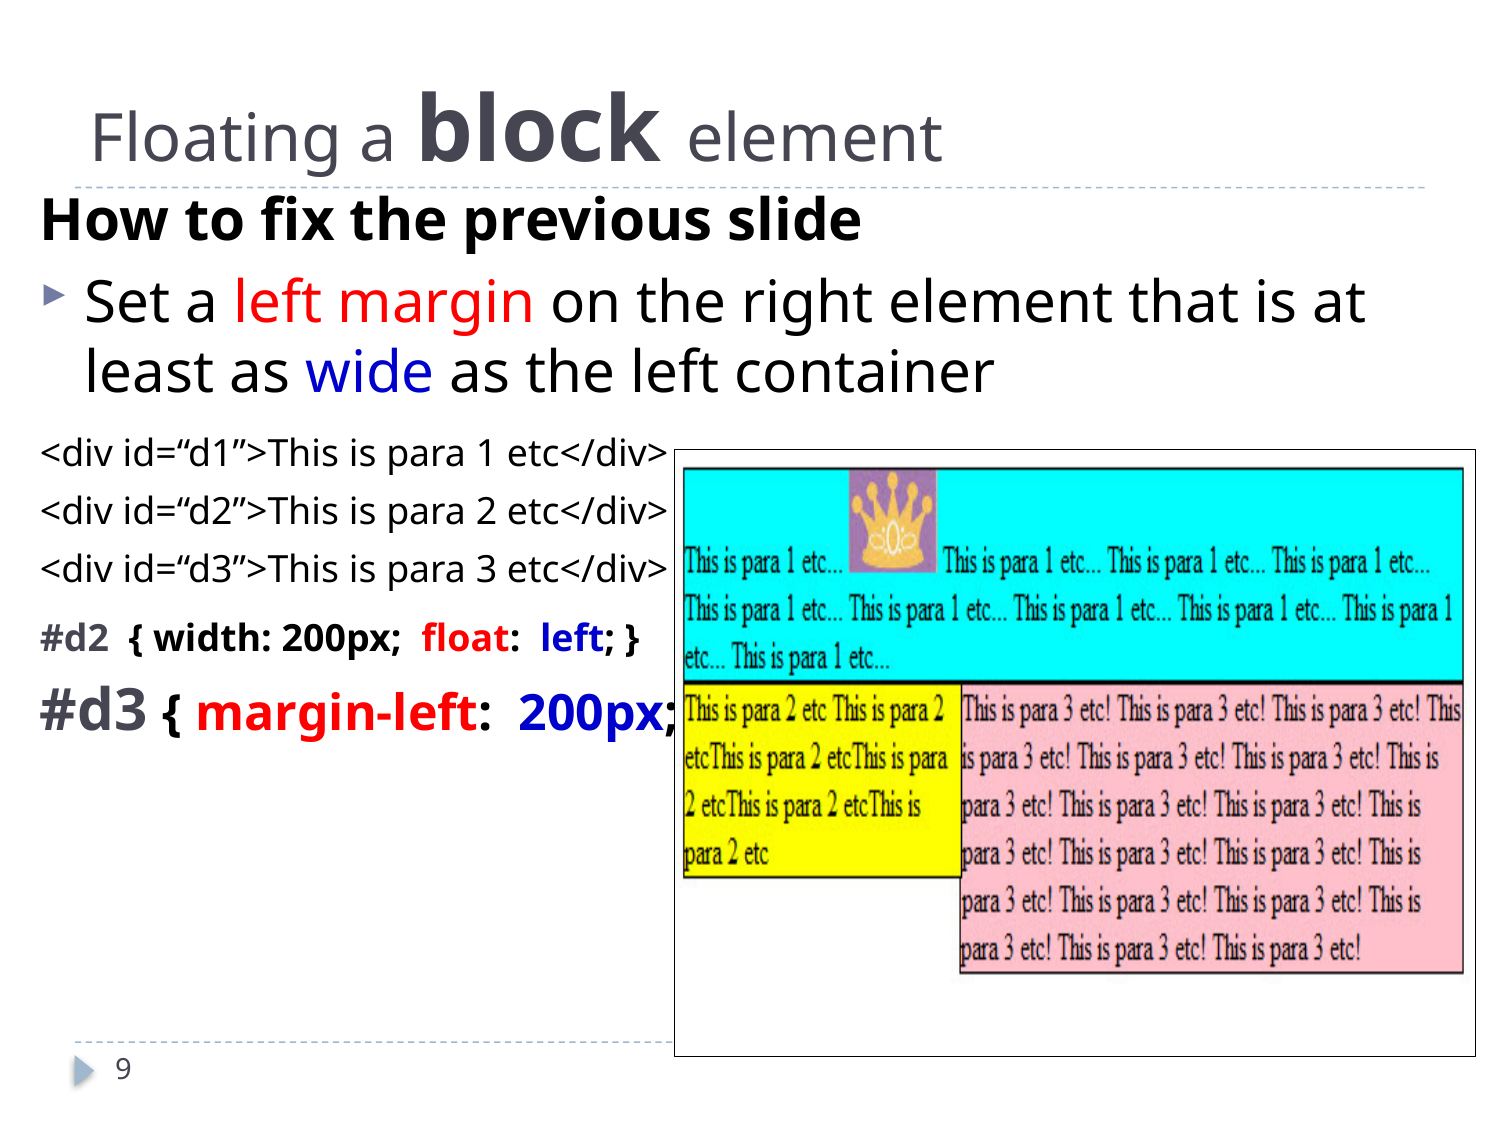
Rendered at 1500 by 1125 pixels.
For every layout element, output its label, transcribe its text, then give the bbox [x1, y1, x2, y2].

slide_number 9 [100, 1042, 426, 1103]
picture [674, 449, 1476, 1057]
list How to fix the previous slide Set a left margin on the right element that is at least as wide as the left container <div id=“d1”>This is para 1 etc</div> <div id=“d2”>This is para 2 etc</div> <div id=“d3”>This is para 3 etc</div> #d2 { width: 200px; float: left; } #d3 { margin-left: 200px; } [24, 174, 1488, 1013]
title Floating a block element [75, 24, 1425, 174]
